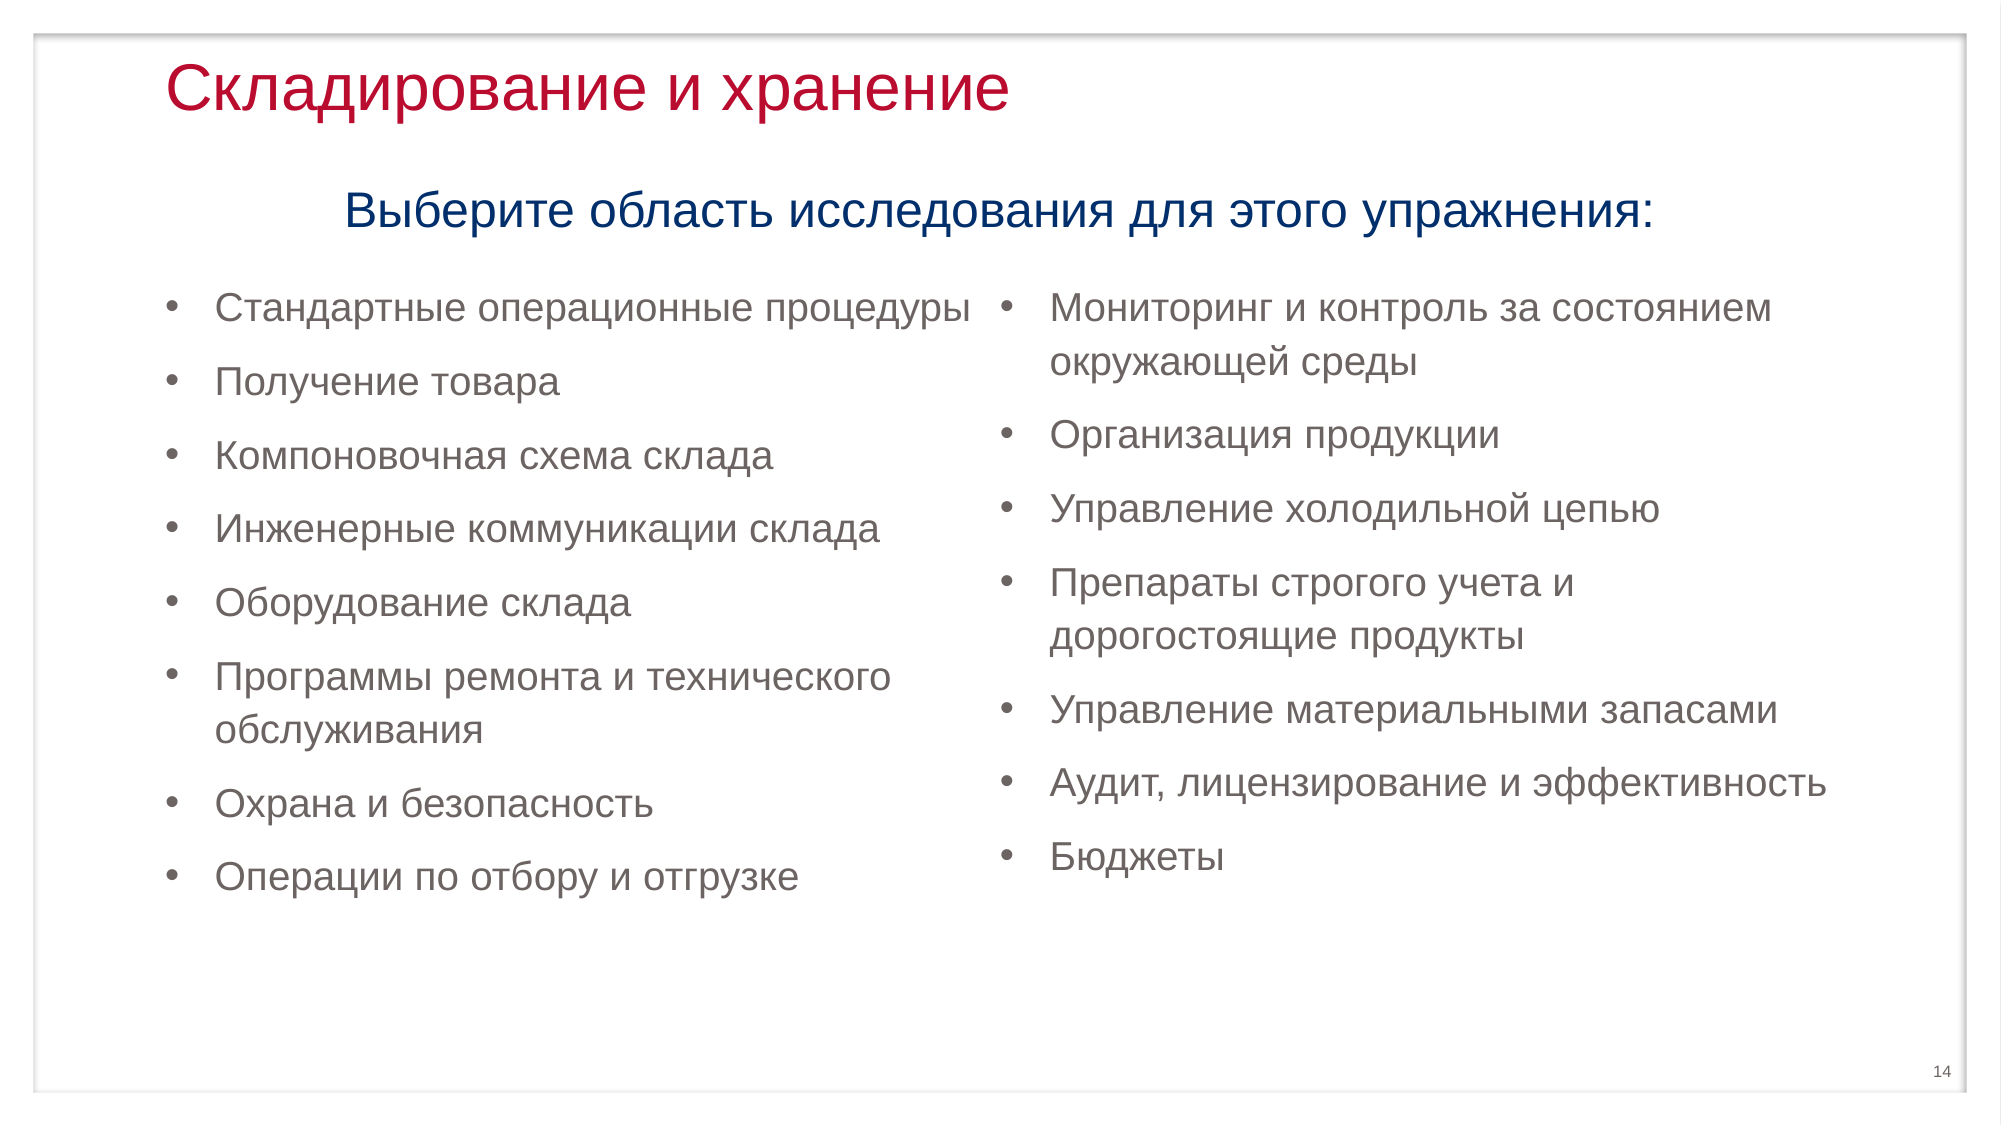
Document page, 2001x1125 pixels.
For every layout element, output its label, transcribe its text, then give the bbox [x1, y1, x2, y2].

text_box Выберите область исследования для этого упражнения: [150, 170, 1850, 245]
list Стандартные операционные процедуры Получение товара Компоновочная схема склада Инженерные коммуникации склада Оборудование склада Программы ремонта и технического обслуживания Охрана и безопасность Операции по отбору и отгрузке Мониторинг и контроль за состоянием окружающей среды Организация продукции Управление холодильной цепью Препараты строгого учета и дорогостоящие продукты Управление материальными запасами Аудит, лицензирование и эффективность Бюджеты [150, 269, 1850, 937]
title Складирование и хранение [150, 36, 1851, 132]
slide_number 14 [1500, 1053, 1967, 1089]
